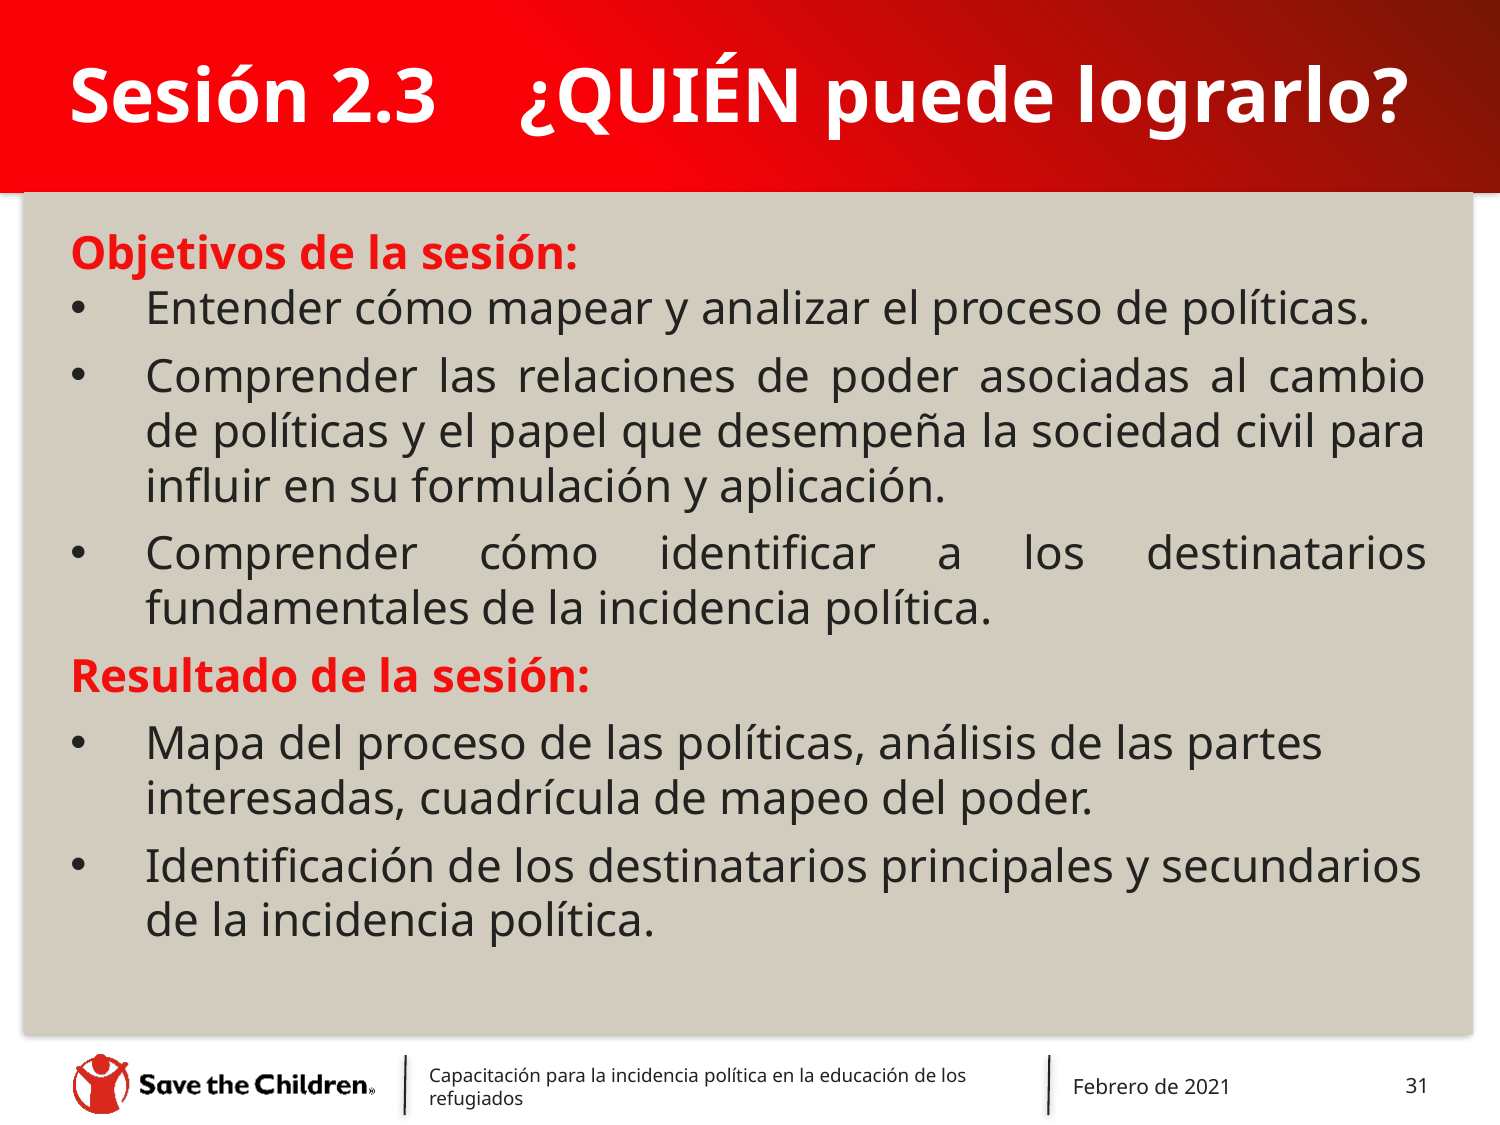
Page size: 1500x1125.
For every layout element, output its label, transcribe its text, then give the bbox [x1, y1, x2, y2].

slide_number 31 [1317, 1056, 1445, 1117]
footer Capacitación para la incidencia política en la educación de los refugiados [414, 1056, 1042, 1117]
list Objetivos de la sesión: Entender cómo mapear y analizar el proceso de políticas. Comprender las relaciones de poder asociadas al cambio de políticas y el papel que desempeña la sociedad civil para influir en su formulación y aplicación. Comprender cómo identificar a los destinatarios fundamentales de la incidencia política. Resultado de la sesión: Mapa del proceso de las políticas, análisis de las partes interesadas, cuadrícula de mapeo del poder. Identificación de los destinatarios principales y secundarios de la incidencia política. [70, 196, 1428, 942]
title Sesión 2.3 ¿QUIÉN puede lograrlo? [69, 33, 1429, 163]
slide_number Febrero de 2021 [1057, 1056, 1317, 1117]
picture [62, 1043, 386, 1125]
